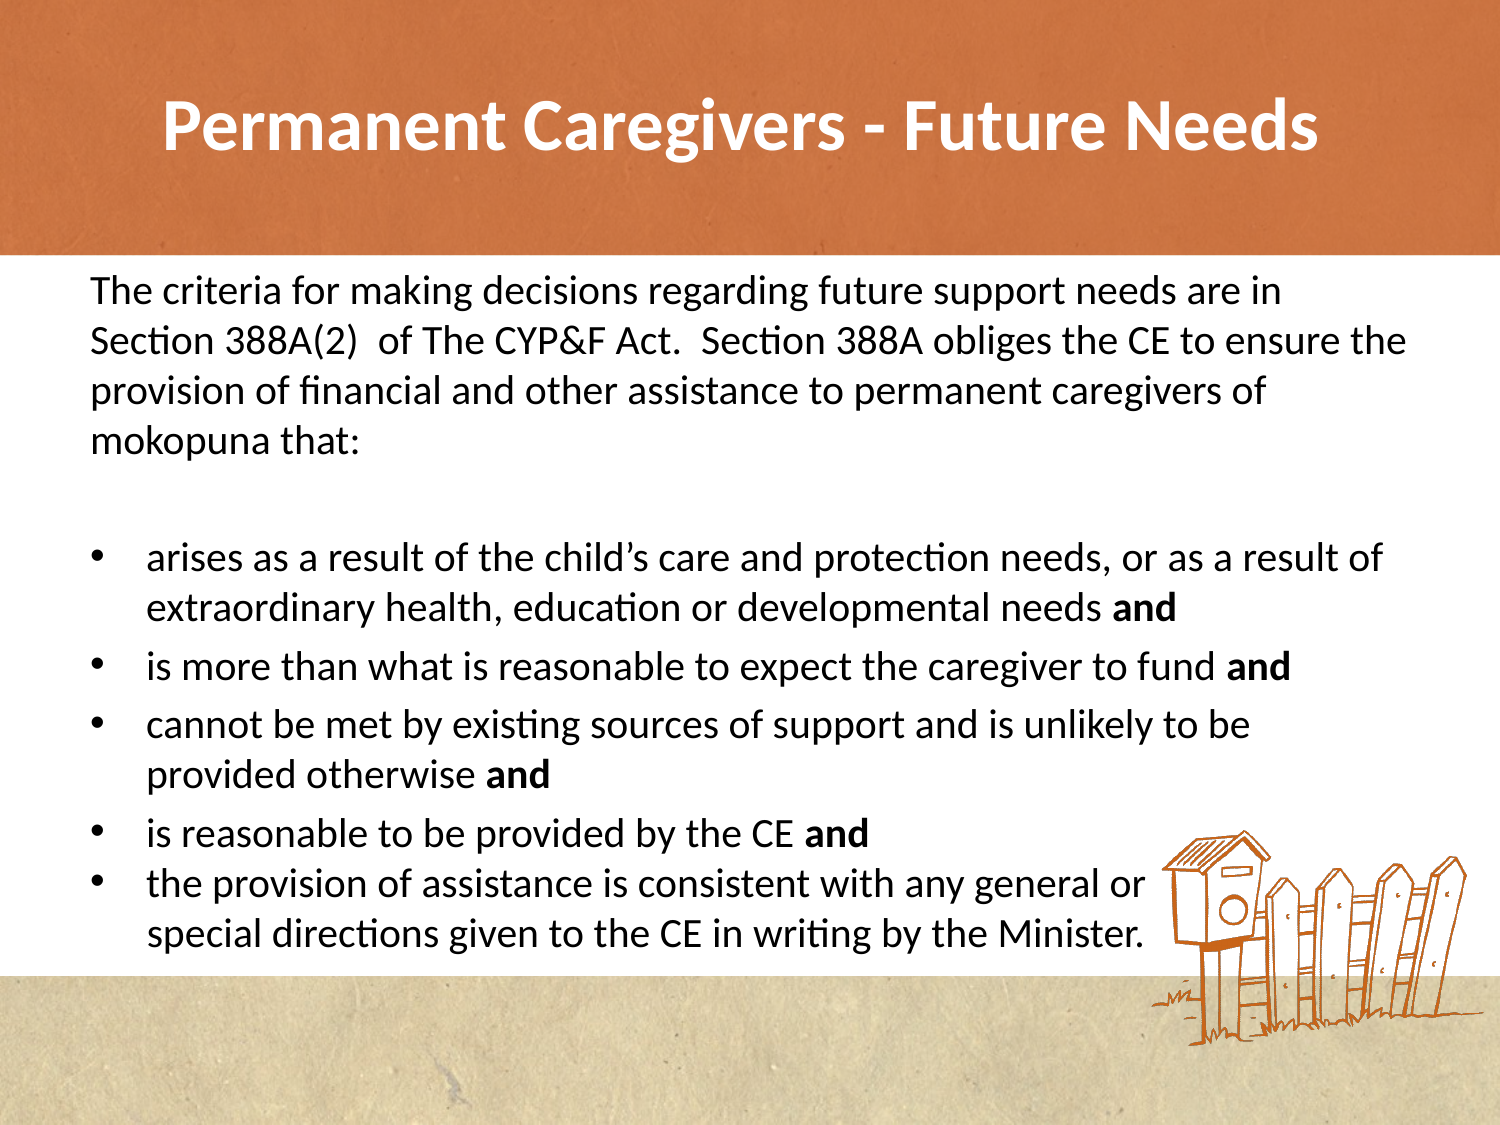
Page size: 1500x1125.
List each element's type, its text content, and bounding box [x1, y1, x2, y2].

picture [0, 830, 1500, 1125]
list The criteria for making decisions regarding future support needs are in Section 388A(2) of The CYP&F Act. Section 388A obliges the CE to ensure the provision of financial and other assistance to permanent caregivers of mokopuna that: arises as a result of the child’s care and protection needs, or as a result of extraordinary health, education or developmental needs and is more than what is reasonable to expect the caregiver to fund and cannot be met by existing sources of support and is unlikely to be provided otherwise and is reasonable to be provided by the CE and the provision of assistance is consistent with any general or special directions given to the CE in writing by the Minister. [75, 255, 1425, 1083]
title Permanent Caregivers - Future Needs [29, 45, 1471, 197]
